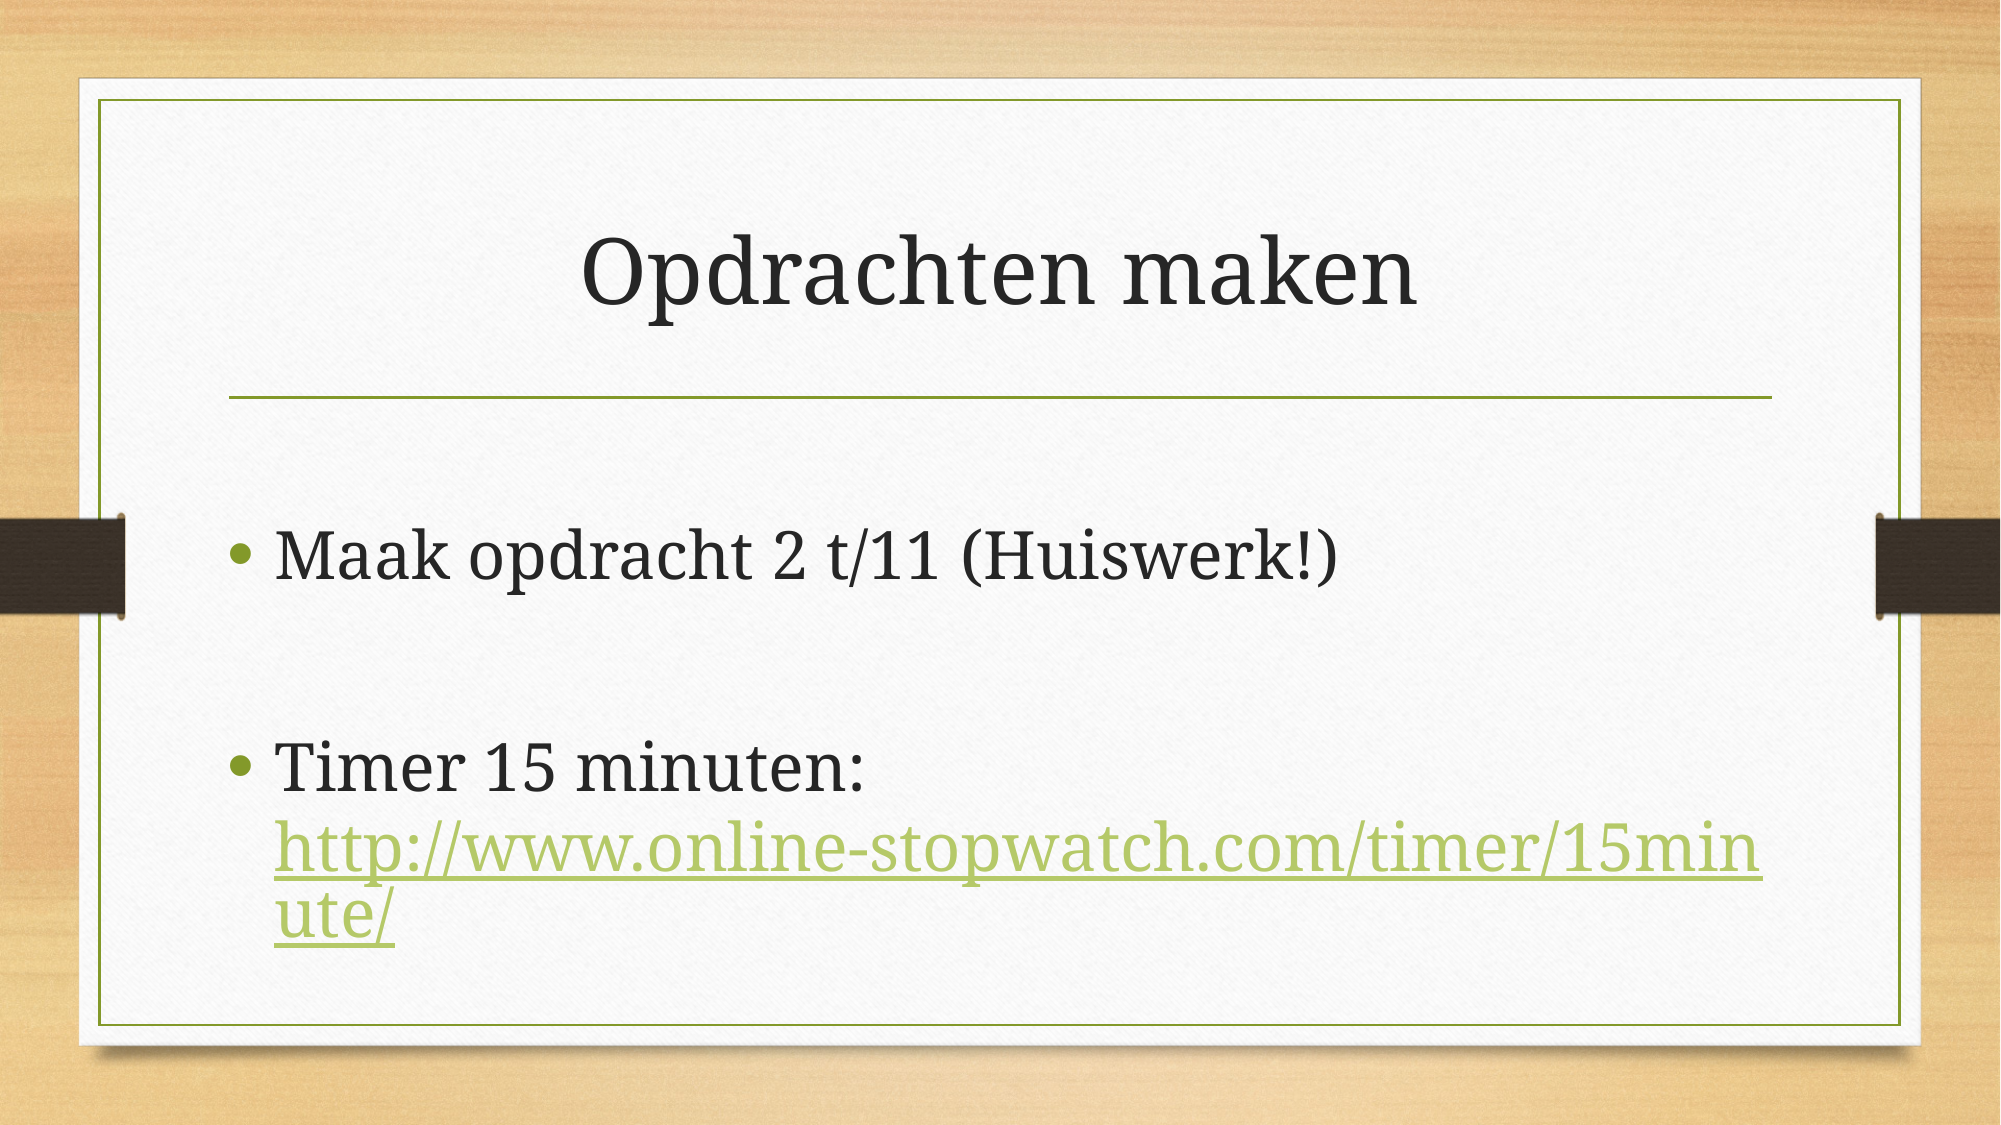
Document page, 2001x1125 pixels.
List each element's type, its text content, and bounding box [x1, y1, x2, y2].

picture [0, 0, 2001, 1125]
title Opdrachten maken [212, 161, 1788, 375]
list Maak opdracht 2 t/11 (Huiswerk!) Timer 15 minuten: http://www.online-stopwatch.com/timer/15minute/ [212, 419, 1788, 964]
